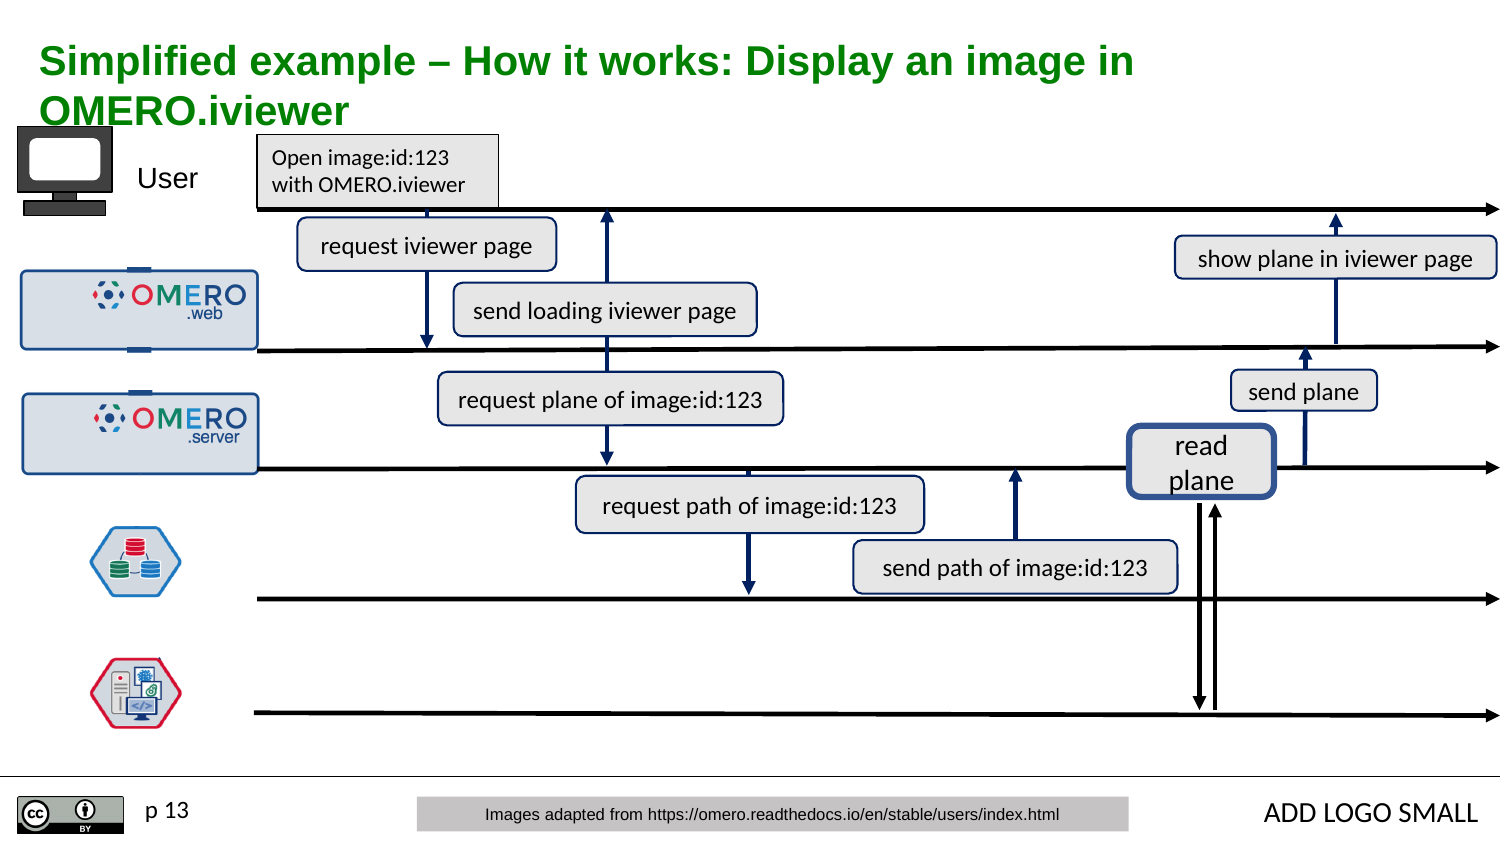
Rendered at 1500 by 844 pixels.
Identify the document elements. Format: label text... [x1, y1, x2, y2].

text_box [784, 346, 1231, 351]
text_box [437, 344, 784, 466]
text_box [76, 515, 190, 599]
text_box Images adapted from https://omero.readthedocs.io/en/stable/users/index.html [416, 796, 1129, 832]
picture [18, 390, 261, 476]
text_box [297, 208, 453, 349]
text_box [253, 712, 1500, 716]
picture [18, 267, 261, 353]
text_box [17, 126, 113, 216]
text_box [257, 346, 437, 351]
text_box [1378, 346, 1500, 351]
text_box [575, 471, 925, 596]
text_box Open image:id:123 with OMERO.iviewer [256, 134, 499, 209]
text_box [1174, 213, 1497, 345]
picture [17, 796, 124, 834]
text_box Simplified example – How it works: Display an image in OMERO.iviewer [24, 26, 1470, 84]
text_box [76, 649, 190, 733]
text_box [453, 208, 757, 344]
text_box User [121, 151, 222, 237]
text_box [1231, 345, 1378, 466]
text_box read plane [1128, 424, 1275, 467]
text_box read plane [1178, 470, 1275, 498]
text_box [853, 467, 1178, 594]
